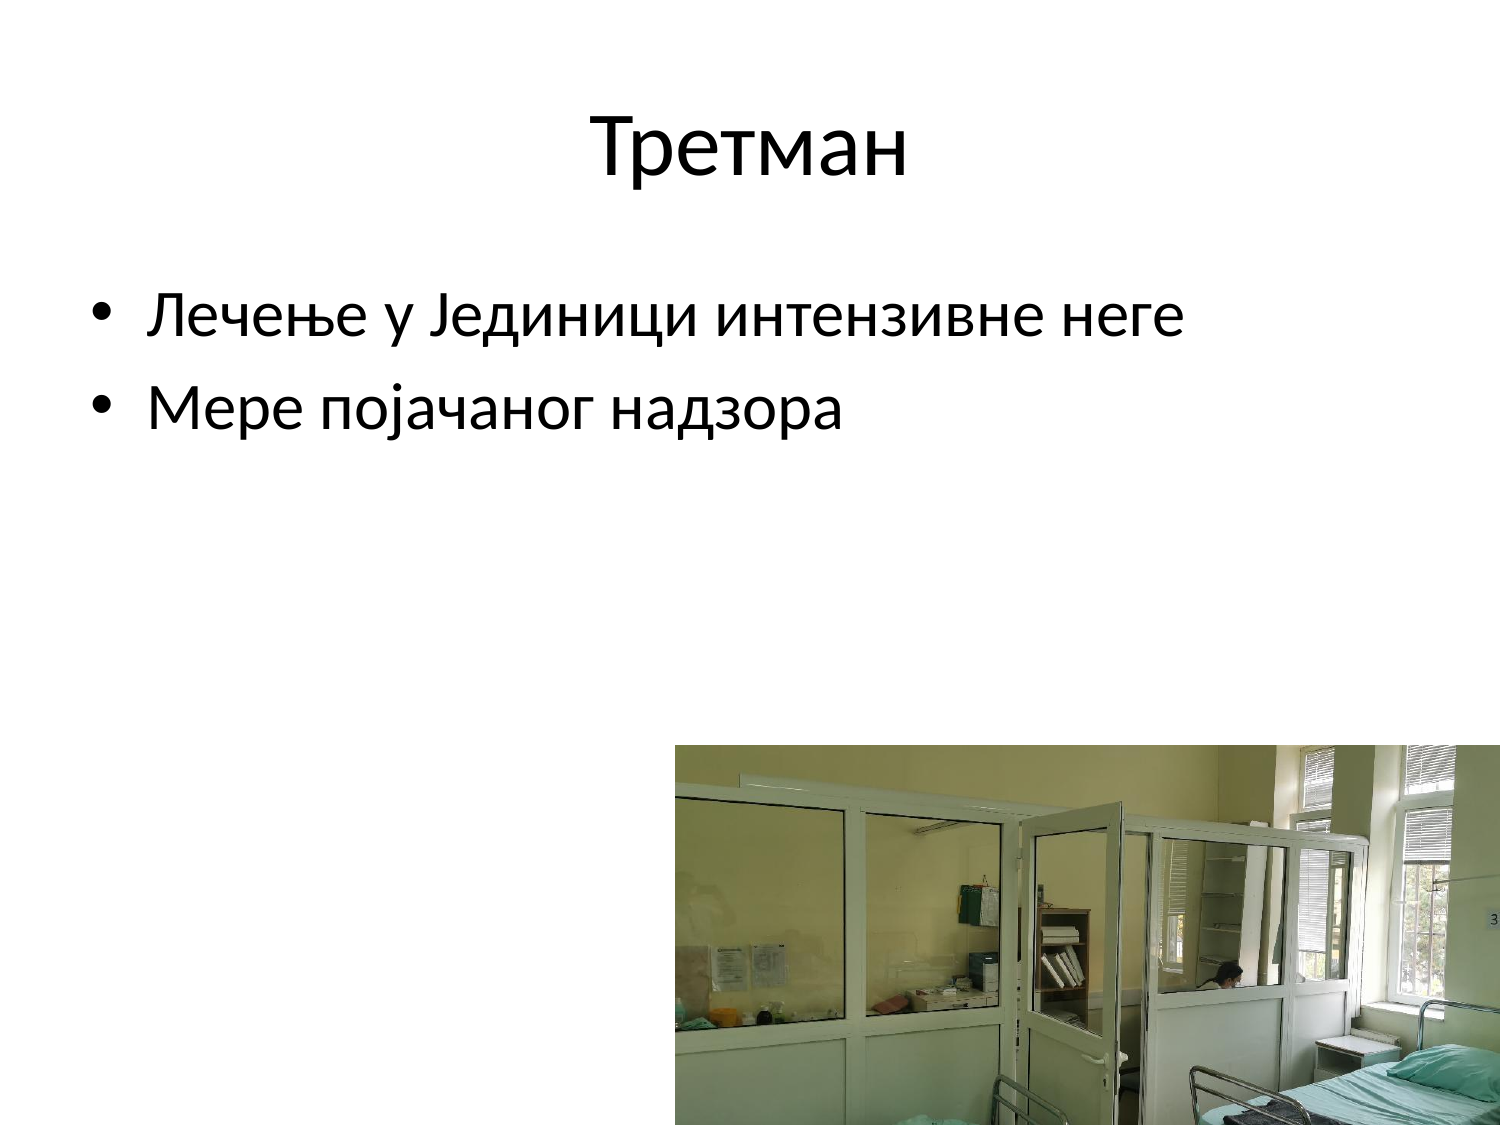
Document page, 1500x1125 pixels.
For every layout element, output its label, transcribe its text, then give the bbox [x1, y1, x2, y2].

picture [674, 745, 1500, 1125]
list Лечење у Јединици интензивне неге Мере појачаног надзора [75, 262, 1425, 1005]
title Третман [75, 45, 1425, 233]
